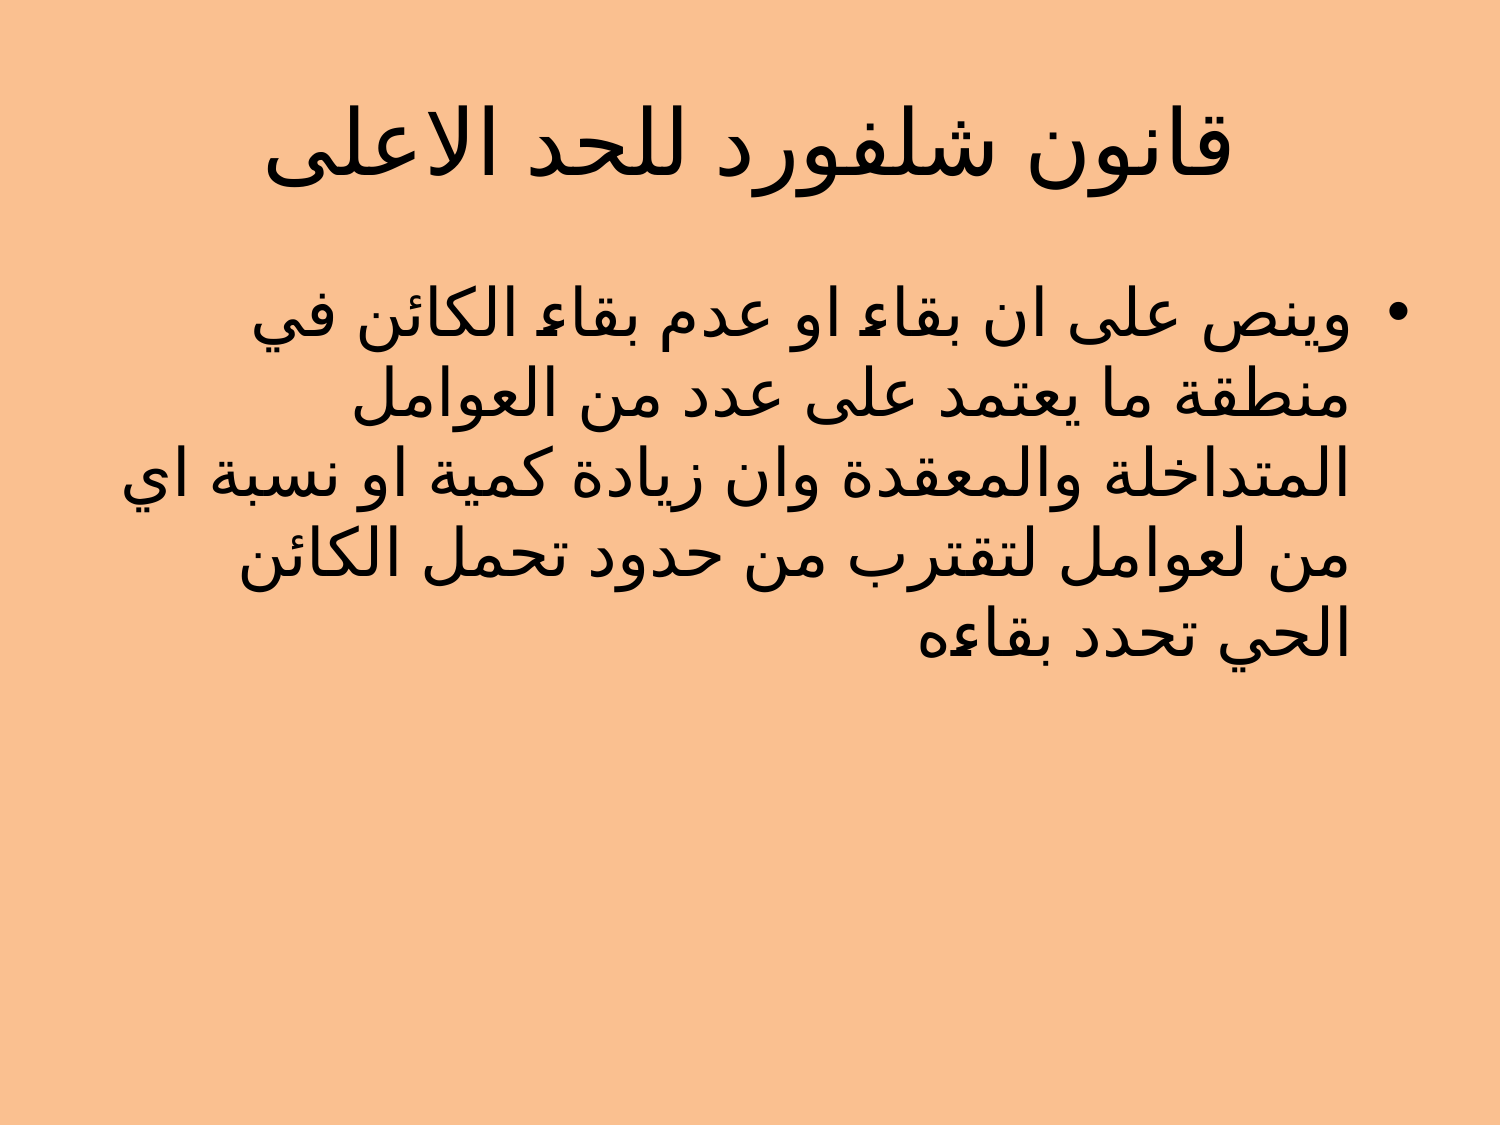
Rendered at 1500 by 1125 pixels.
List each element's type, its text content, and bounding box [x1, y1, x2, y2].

list وينص على ان بقاء او عدم بقاء الكائن في منطقة ما يعتمد على عدد من العوامل المتداخلة والمعقدة وان زيادة كمية او نسبة اي من لعوامل لتقترب من حدود تحمل الكائن الحي تحدد بقاءه [75, 262, 1425, 1005]
title قانون شلفورد للحد الاعلى [75, 45, 1425, 233]
